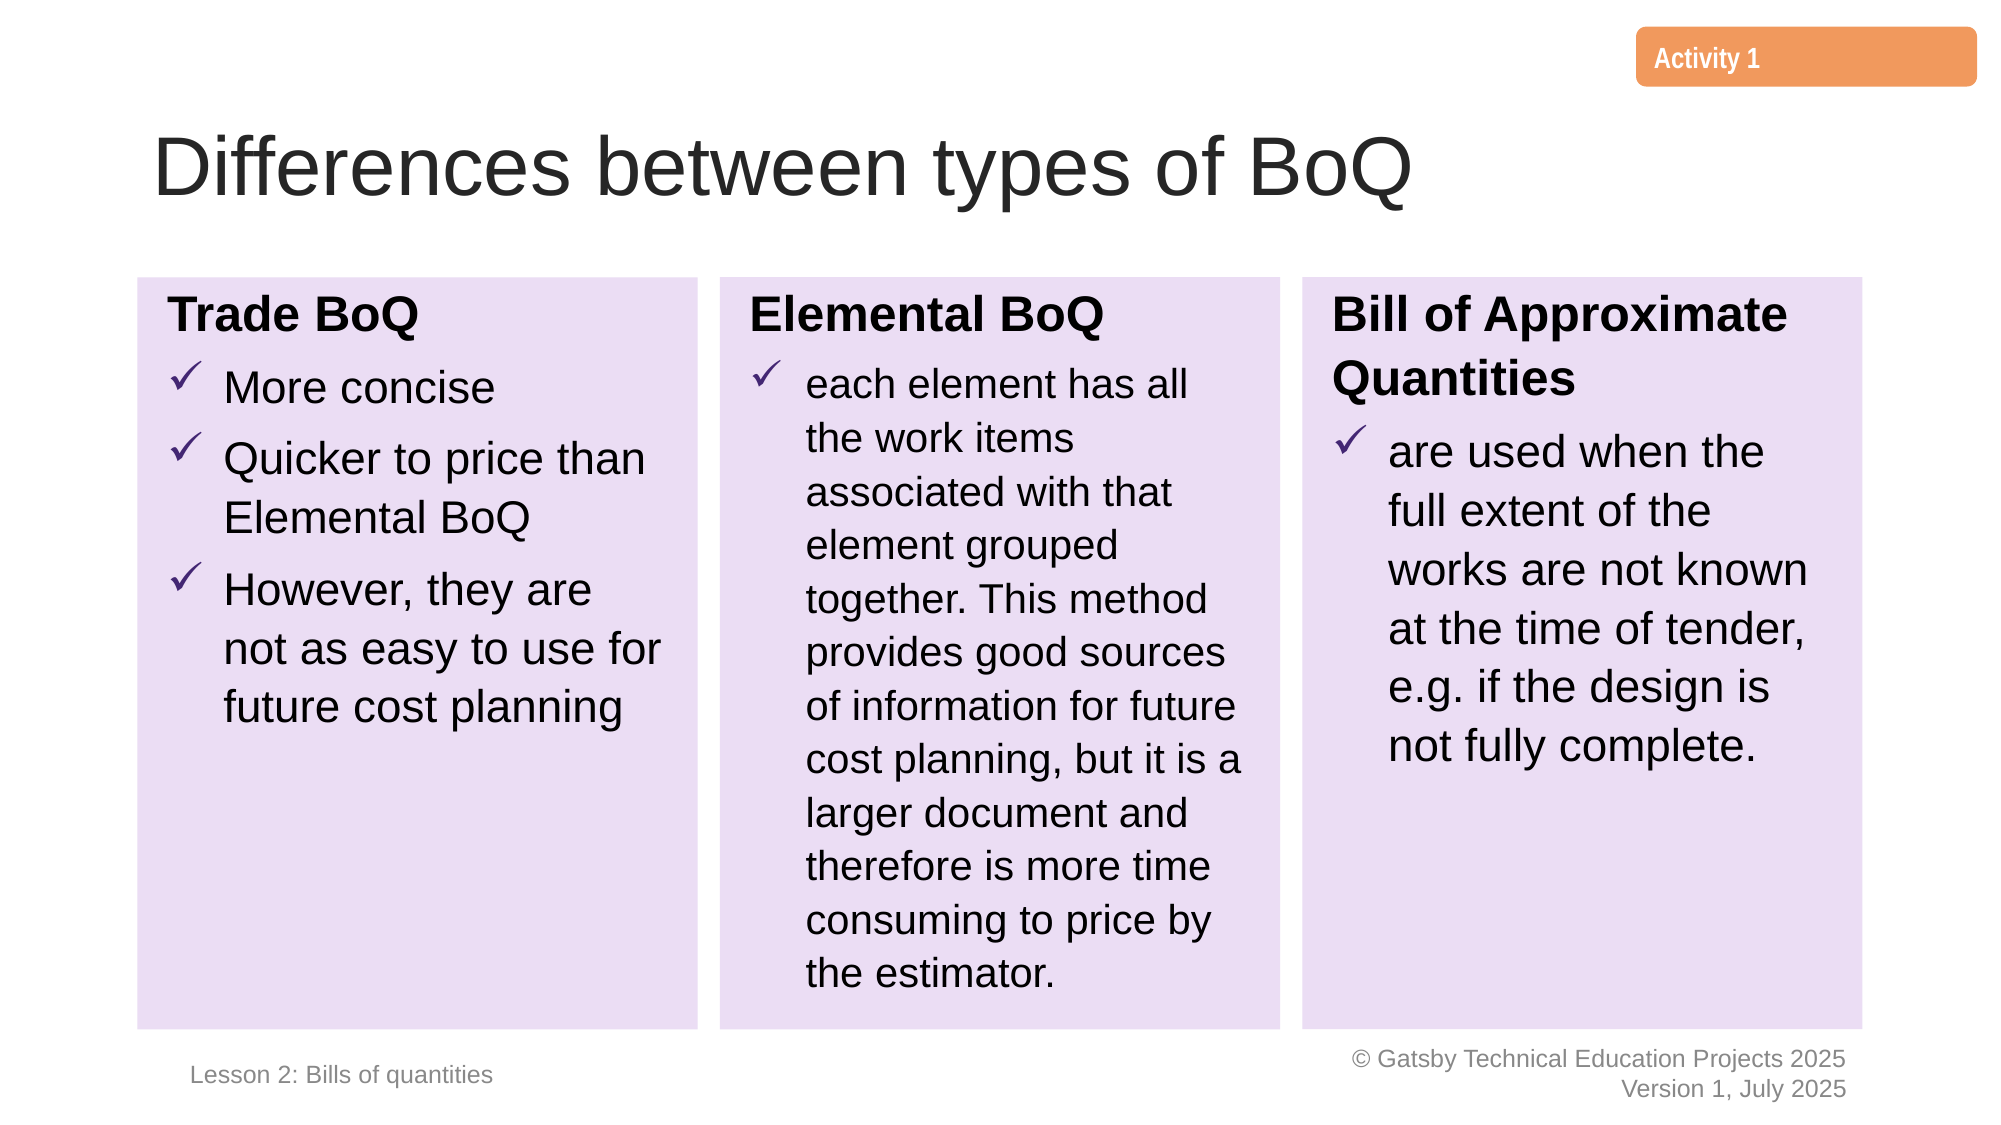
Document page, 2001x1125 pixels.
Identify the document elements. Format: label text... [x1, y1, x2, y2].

text_box Activity 1 [1636, 26, 1978, 87]
title Differences between types of BoQ [137, 59, 1863, 278]
list Lesson 2: Bills of quantities [137, 1042, 829, 1103]
list Trade BoQ More concise Quicker to price than Elemental BoQ However, they are not as easy to use for future cost planning [137, 277, 698, 1030]
text_box Elemental BoQ each element has all the work items associated with that element grouped together. This method provides good sources of information for future cost planning, but it is a larger document and therefore is more time consuming to price by the estimator. [719, 277, 1281, 1030]
text_box Bill of Approximate Quantities are used when the full extent of the works are not known at the time of tender, e.g. if the design is not fully complete. [1302, 277, 1863, 1030]
